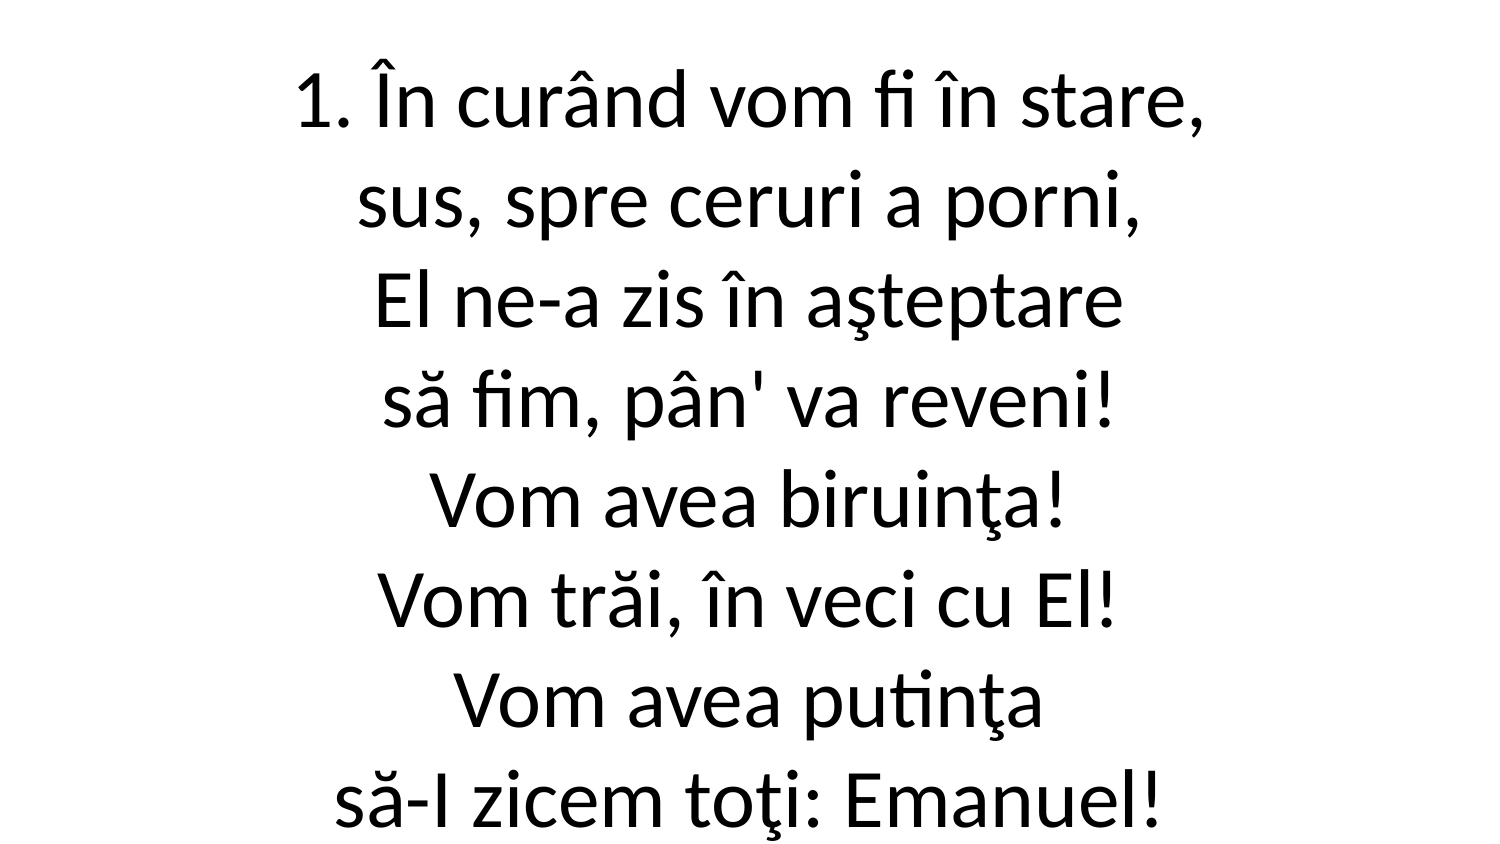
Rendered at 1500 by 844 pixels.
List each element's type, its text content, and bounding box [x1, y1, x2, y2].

text_box 1. În curând vom fi în stare, sus, spre ceruri a porni, El ne-a zis în aşteptare să fim, pân' va reveni! Vom avea biruinţa! Vom trăi, în veci cu El! Vom avea putinţa să-I zicem toţi: Emanuel! [276, 0, 1224, 844]
